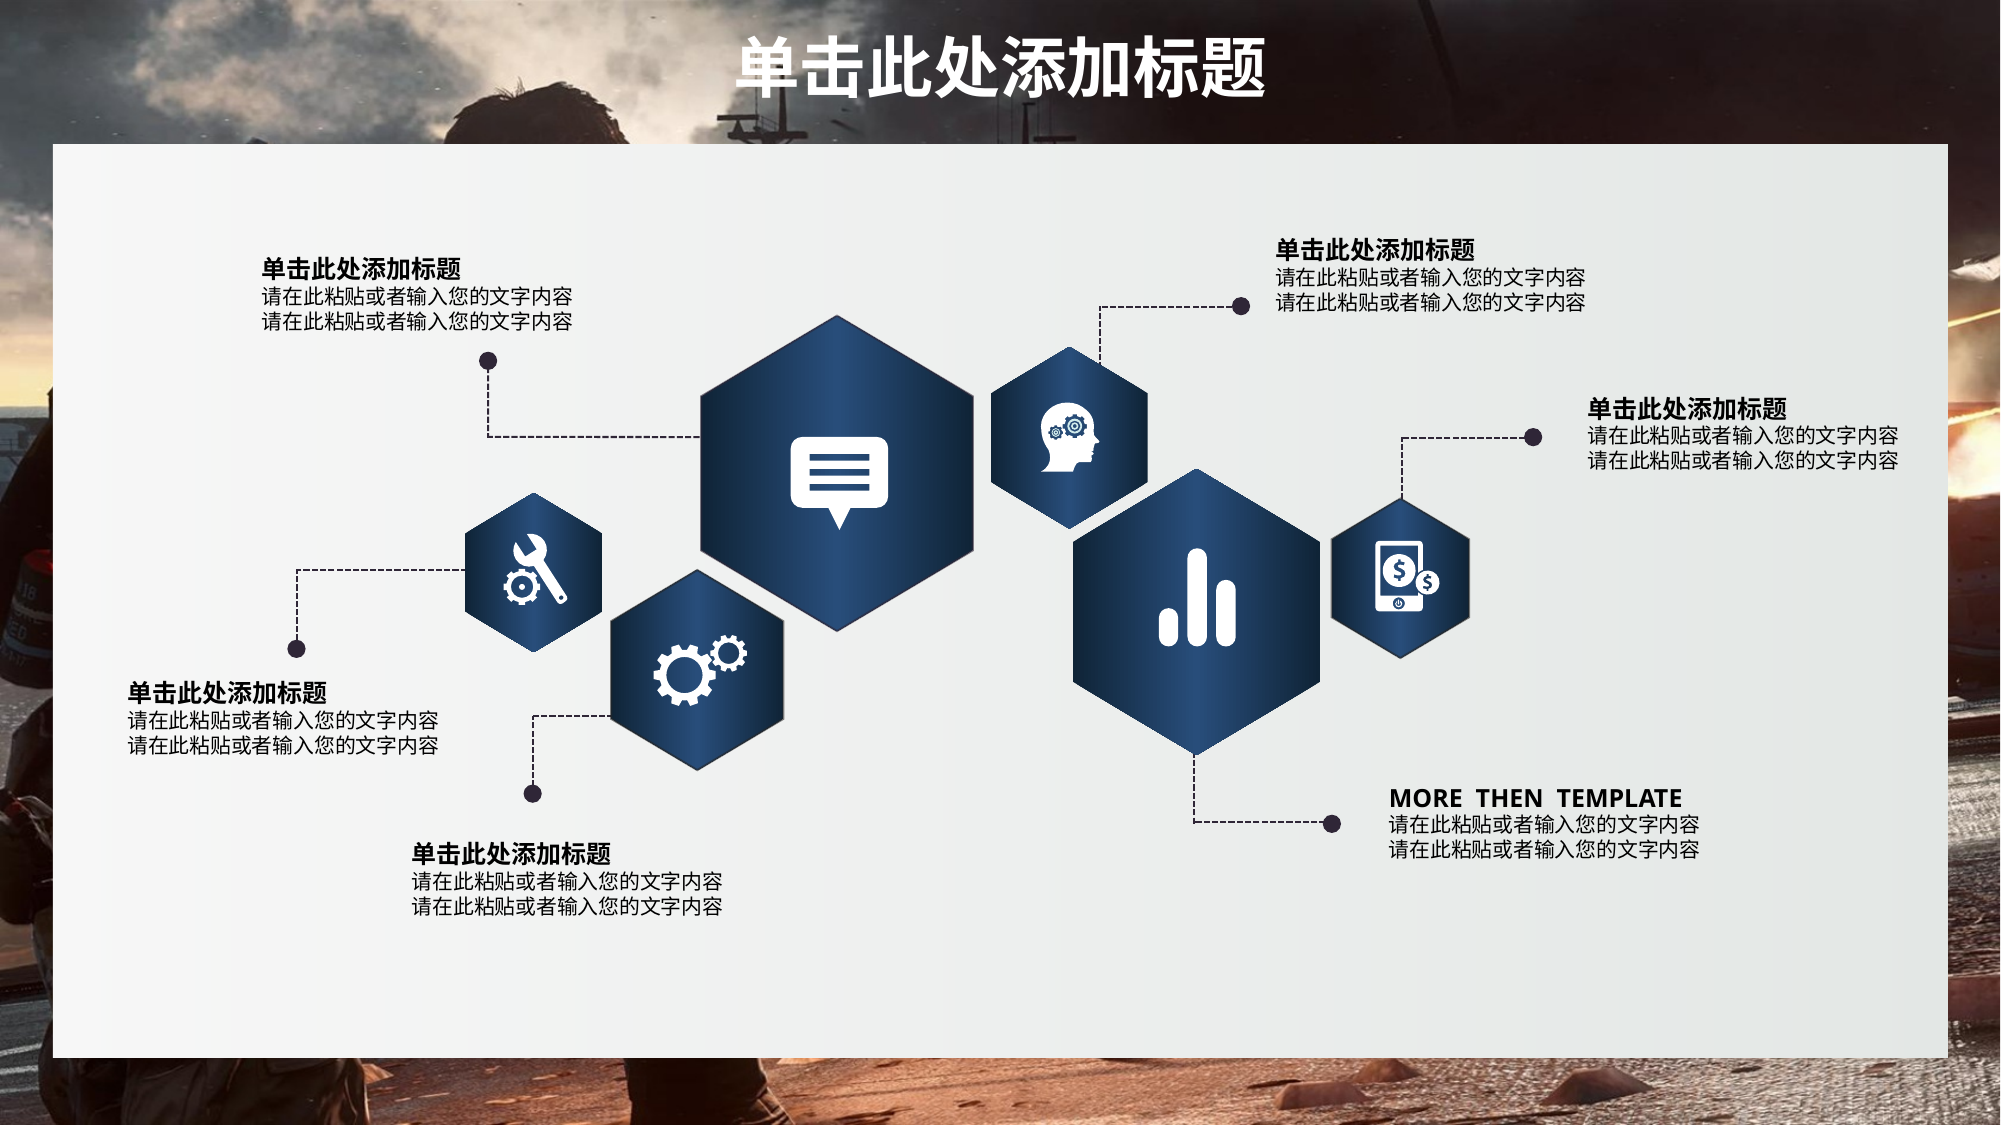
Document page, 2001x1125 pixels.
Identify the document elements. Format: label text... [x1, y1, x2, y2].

text_box 单击此处添加标题 [718, 18, 1283, 114]
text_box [296, 569, 533, 641]
text_box [1524, 428, 1543, 447]
text_box [1231, 297, 1251, 316]
text_box [1331, 498, 1470, 658]
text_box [1040, 402, 1103, 472]
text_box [790, 436, 889, 531]
text_box 单击此处添加标题 请在此粘贴或者输入您的文字内容 请在此粘贴或者输入您的文字内容 [246, 246, 588, 341]
text_box 单击此处添加标题 请在此粘贴或者输入您的文字内容 请在此粘贴或者输入您的文字内容 [1572, 385, 1914, 481]
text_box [503, 532, 568, 605]
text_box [1375, 540, 1441, 612]
text_box 单击此处添加标题 请在此粘贴或者输入您的文字内容 请在此粘贴或者输入您的文字内容 [1260, 227, 1602, 323]
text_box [1194, 718, 1326, 824]
text_box 单击此处添加标题 请在此粘贴或者输入您的文字内容 请在此粘贴或者输入您的文字内容 [397, 831, 739, 927]
text_box [523, 784, 542, 803]
text_box [991, 346, 1148, 529]
text_box [478, 351, 498, 370]
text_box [1100, 306, 1232, 377]
text_box [287, 639, 306, 658]
text_box [611, 570, 784, 756]
text_box [701, 315, 973, 632]
text_box [1073, 468, 1320, 754]
text_box [52, 144, 1948, 1058]
text_box MORE THEN TEMPLATE 请在此粘贴或者输入您的文字内容 请在此粘贴或者输入您的文字内容 [1374, 774, 1716, 870]
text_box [1401, 436, 1534, 508]
text_box [1322, 814, 1342, 833]
picture [0, 0, 2001, 1125]
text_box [653, 635, 747, 706]
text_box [1158, 548, 1236, 647]
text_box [532, 715, 721, 787]
text_box [465, 492, 603, 653]
text_box 单击此处添加标题 请在此粘贴或者输入您的文字内容 请在此粘贴或者输入您的文字内容 [112, 670, 454, 766]
